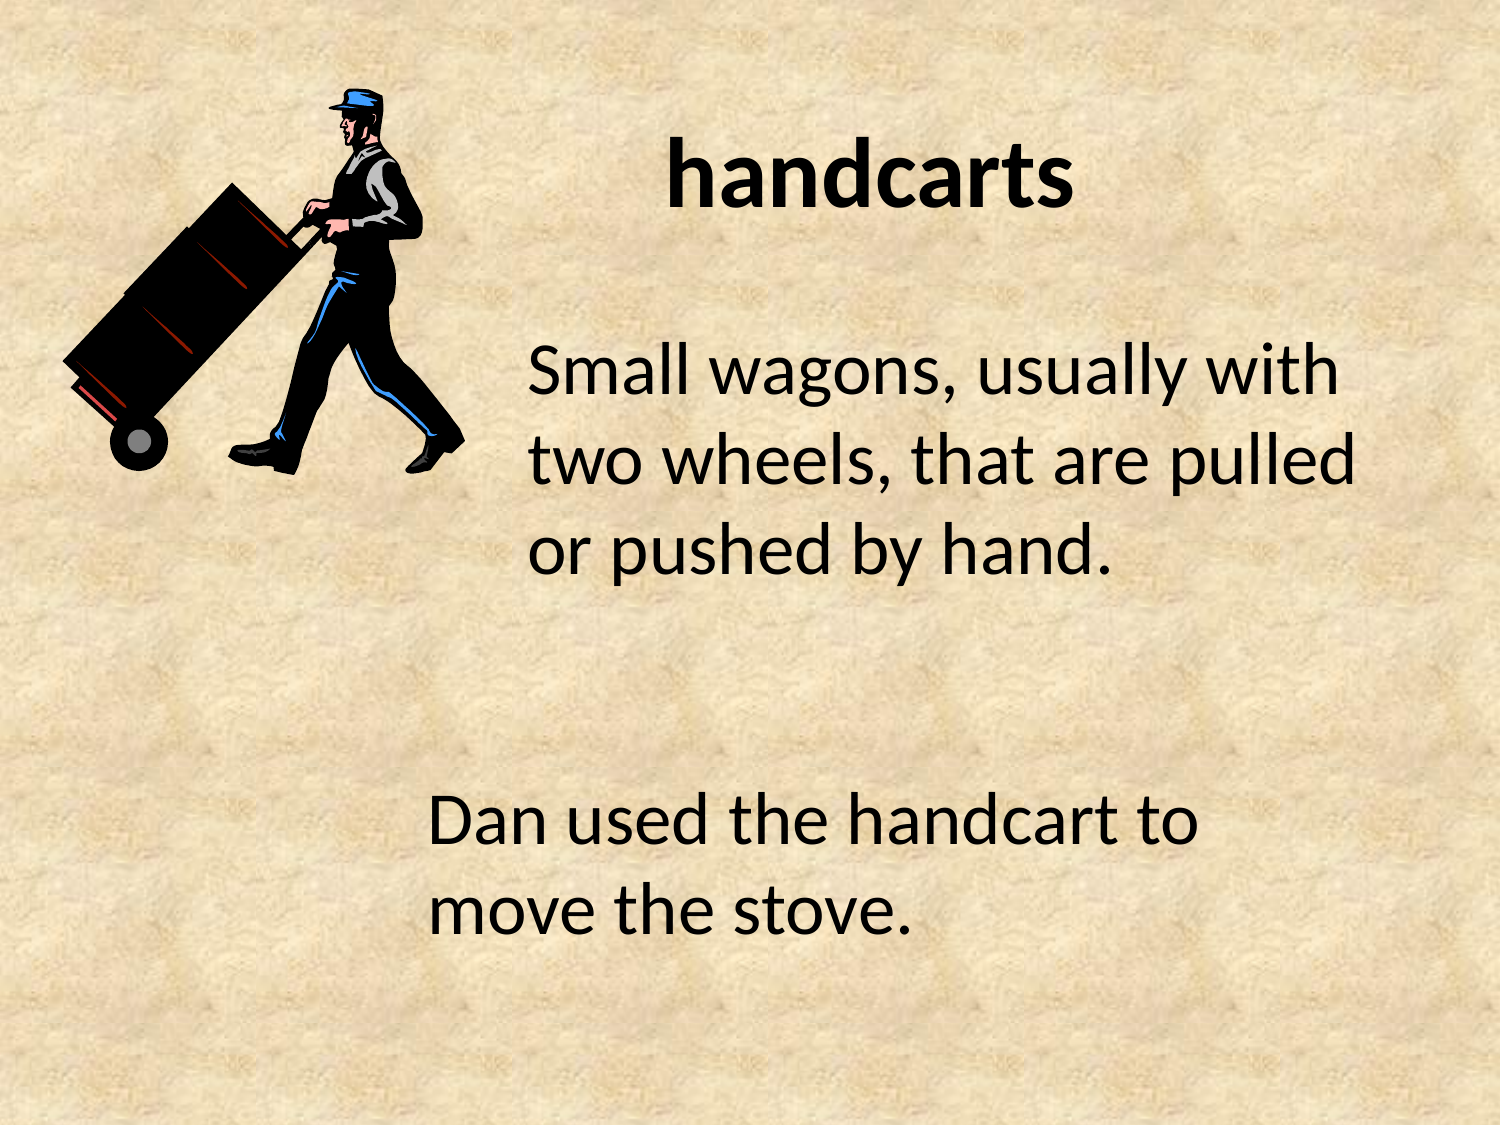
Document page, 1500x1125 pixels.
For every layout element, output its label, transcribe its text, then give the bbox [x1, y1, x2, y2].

picture [0, 0, 1500, 1125]
text_box handcarts [649, 99, 1400, 235]
text_box Small wagons, usually with two wheels, that are pulled or pushed by hand. [512, 312, 1413, 598]
text_box Dan used the handcart to move the stove. [412, 762, 1300, 958]
